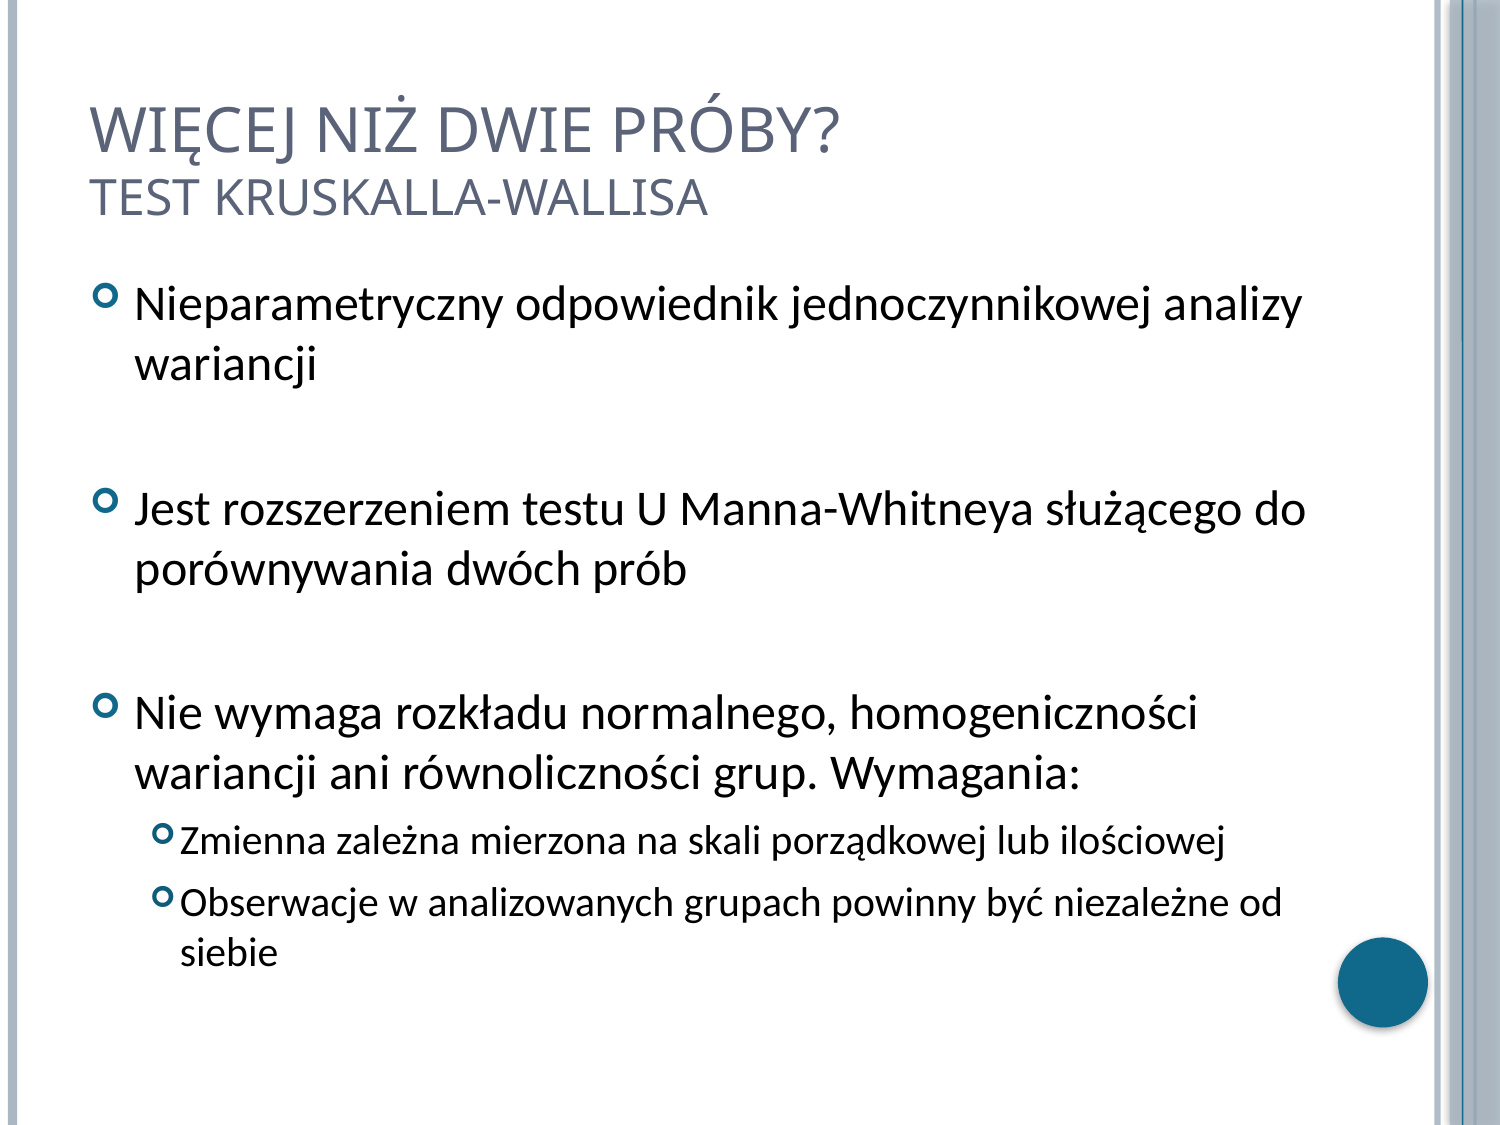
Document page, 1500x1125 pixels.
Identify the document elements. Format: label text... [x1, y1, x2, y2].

title Więcej niż dwie próby? Test Kruskalla-Wallisa [75, 45, 1300, 233]
list Nieparametryczny odpowiednik jednoczynnikowej analizy wariancji Jest rozszerzeniem testu U Manna-Whitneya służącego do porównywania dwóch prób Nie wymaga rozkładu normalnego, homogeniczności wariancji ani równoliczności grup. Wymagania: Zmienna zależna mierzona na skali porządkowej lub ilościowej Obserwacje w analizowanych grupach powinny być niezależne od siebie [75, 262, 1376, 1083]
